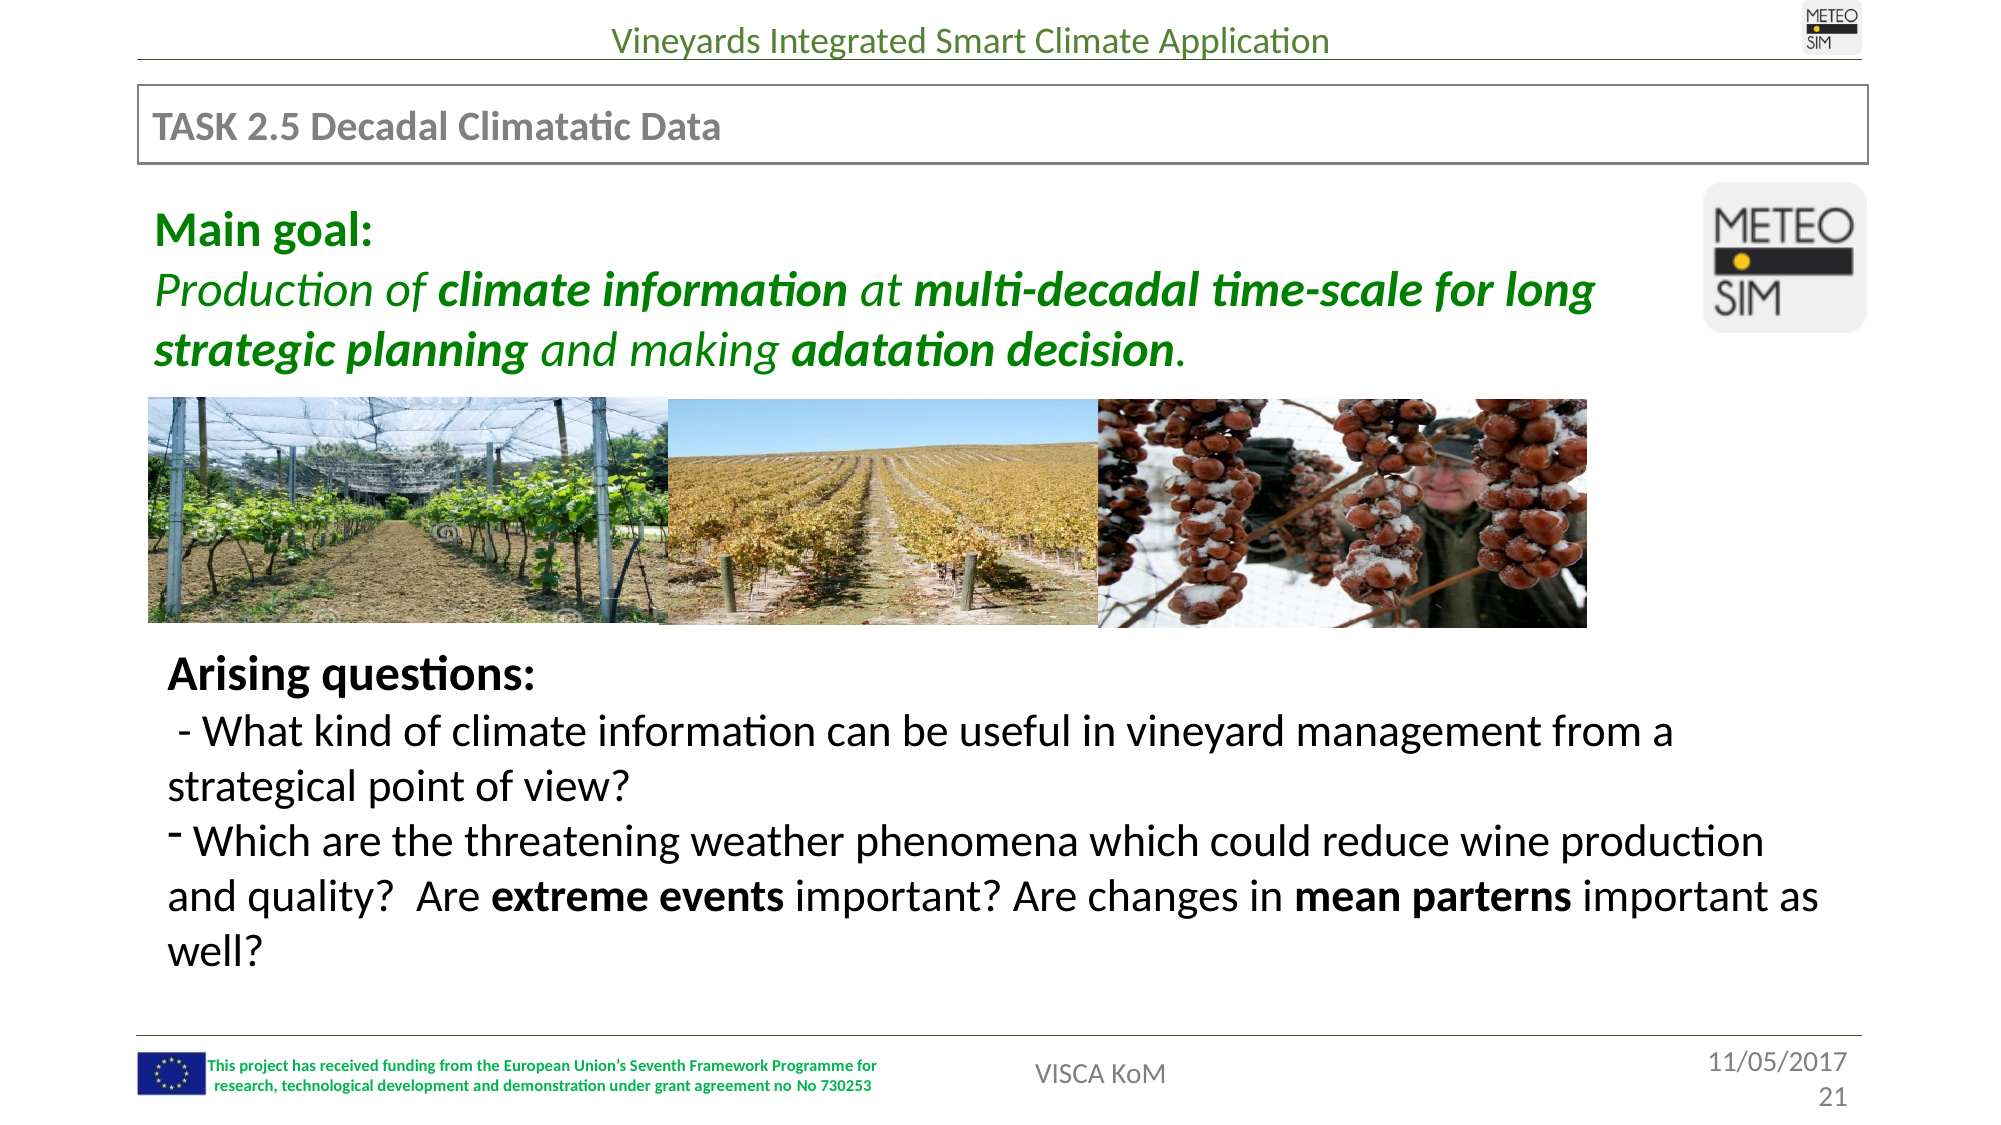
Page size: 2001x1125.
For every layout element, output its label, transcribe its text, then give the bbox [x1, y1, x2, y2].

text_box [147, 397, 1587, 628]
text_box [157, 335, 1781, 632]
text_box TASK 2.5 Decadal Climatatic Data [137, 84, 1869, 165]
text_box Main goal: Production of climate information at multi-decadal time-scale for long strategic planning and making adatation decision. [139, 188, 1688, 381]
picture [1702, 182, 1867, 333]
picture [1802, 0, 1862, 55]
text_box Arising questions: - What kind of climate information can be useful in vineyard management from a strategical point of view? Which are the threatening weather phenomena which could reduce wine production and quality? Are extreme events important? Are changes in mean parterns important as well? [152, 632, 1858, 983]
picture [136, 1051, 207, 1096]
